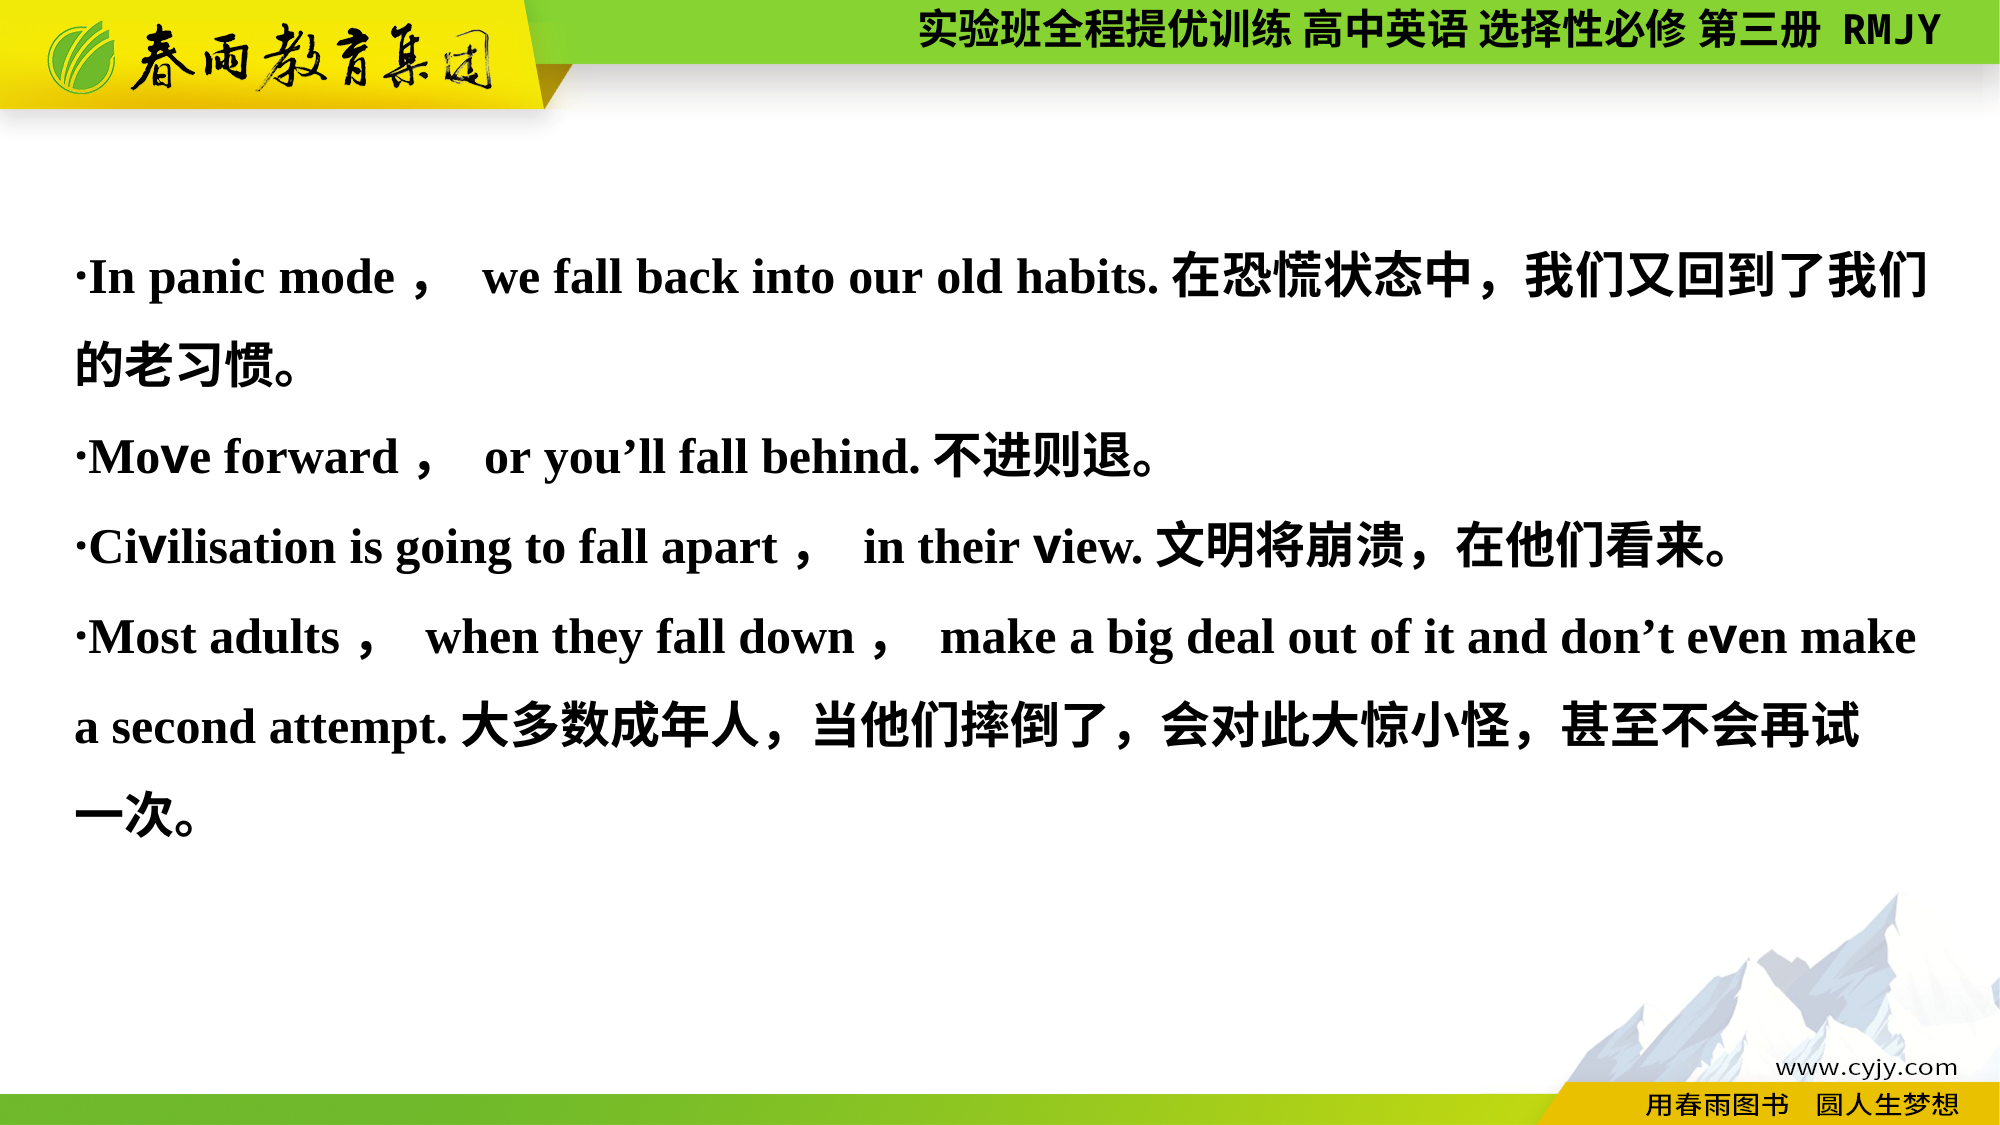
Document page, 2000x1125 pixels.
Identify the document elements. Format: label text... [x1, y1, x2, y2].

list ·In panic mode， we fall back into our old habits.在恐慌状态中，我们又回到了我们的老习惯。 ·Move forward， or you’ll fall behind.不进则退。 ·Civilisation is going to fall apart， in their view.文明将崩溃，在他们看来。 ·Most adults， when they fall down， make a big deal out of it and don’t even make a second attempt.大多数成年人，当他们摔倒了，会对此大惊小怪，甚至不会再试 一次。 [59, 206, 1944, 858]
picture [0, 0, 2000, 1125]
